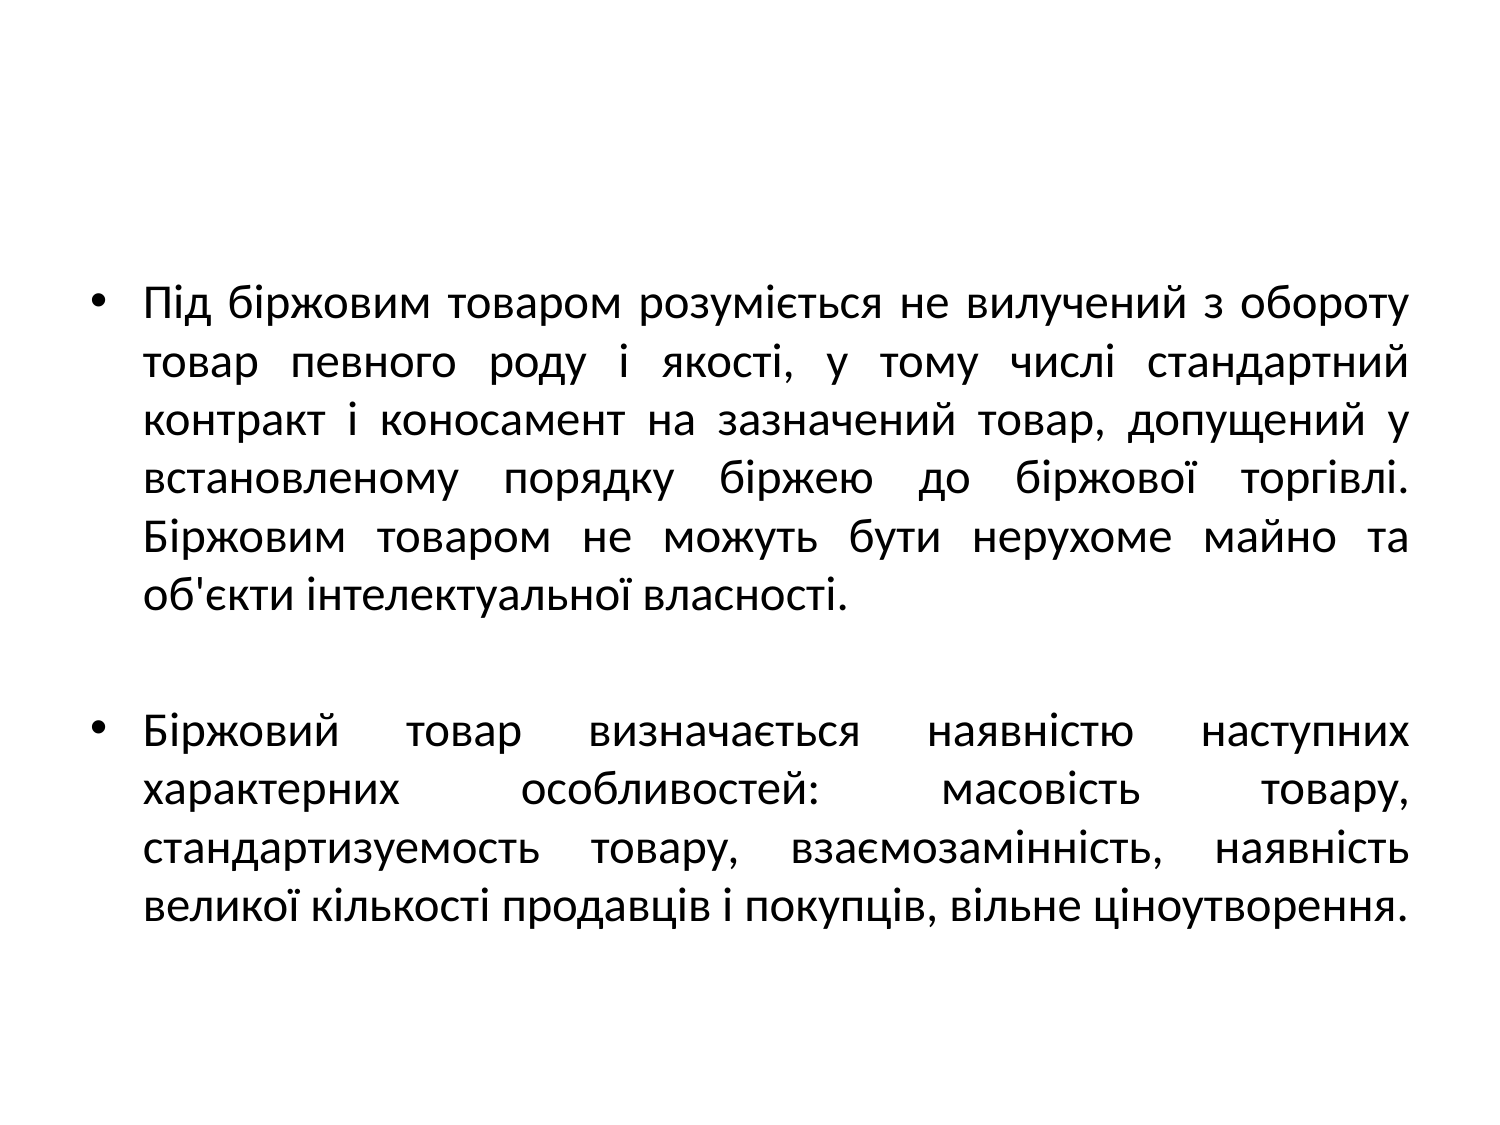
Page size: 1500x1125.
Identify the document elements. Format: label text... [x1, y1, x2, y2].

list Під біржовим товаром розуміється не вилучений з обороту товар певного роду і якості, у тому числі стандартний контракт і коносамент на зазначений товар, допущений у встановленому порядку біржею до біржової торгівлі. Біржовим товаром не можуть бути нерухоме майно та об'єкти інтелектуальної власності. Біржовий товар визначається наявністю наступних характерних особливостей: масовість товару, стандартизуемость товару, взаємозамінність, наявність великої кількості продавців і покупців, вільне ціноутворення. [75, 262, 1425, 1005]
